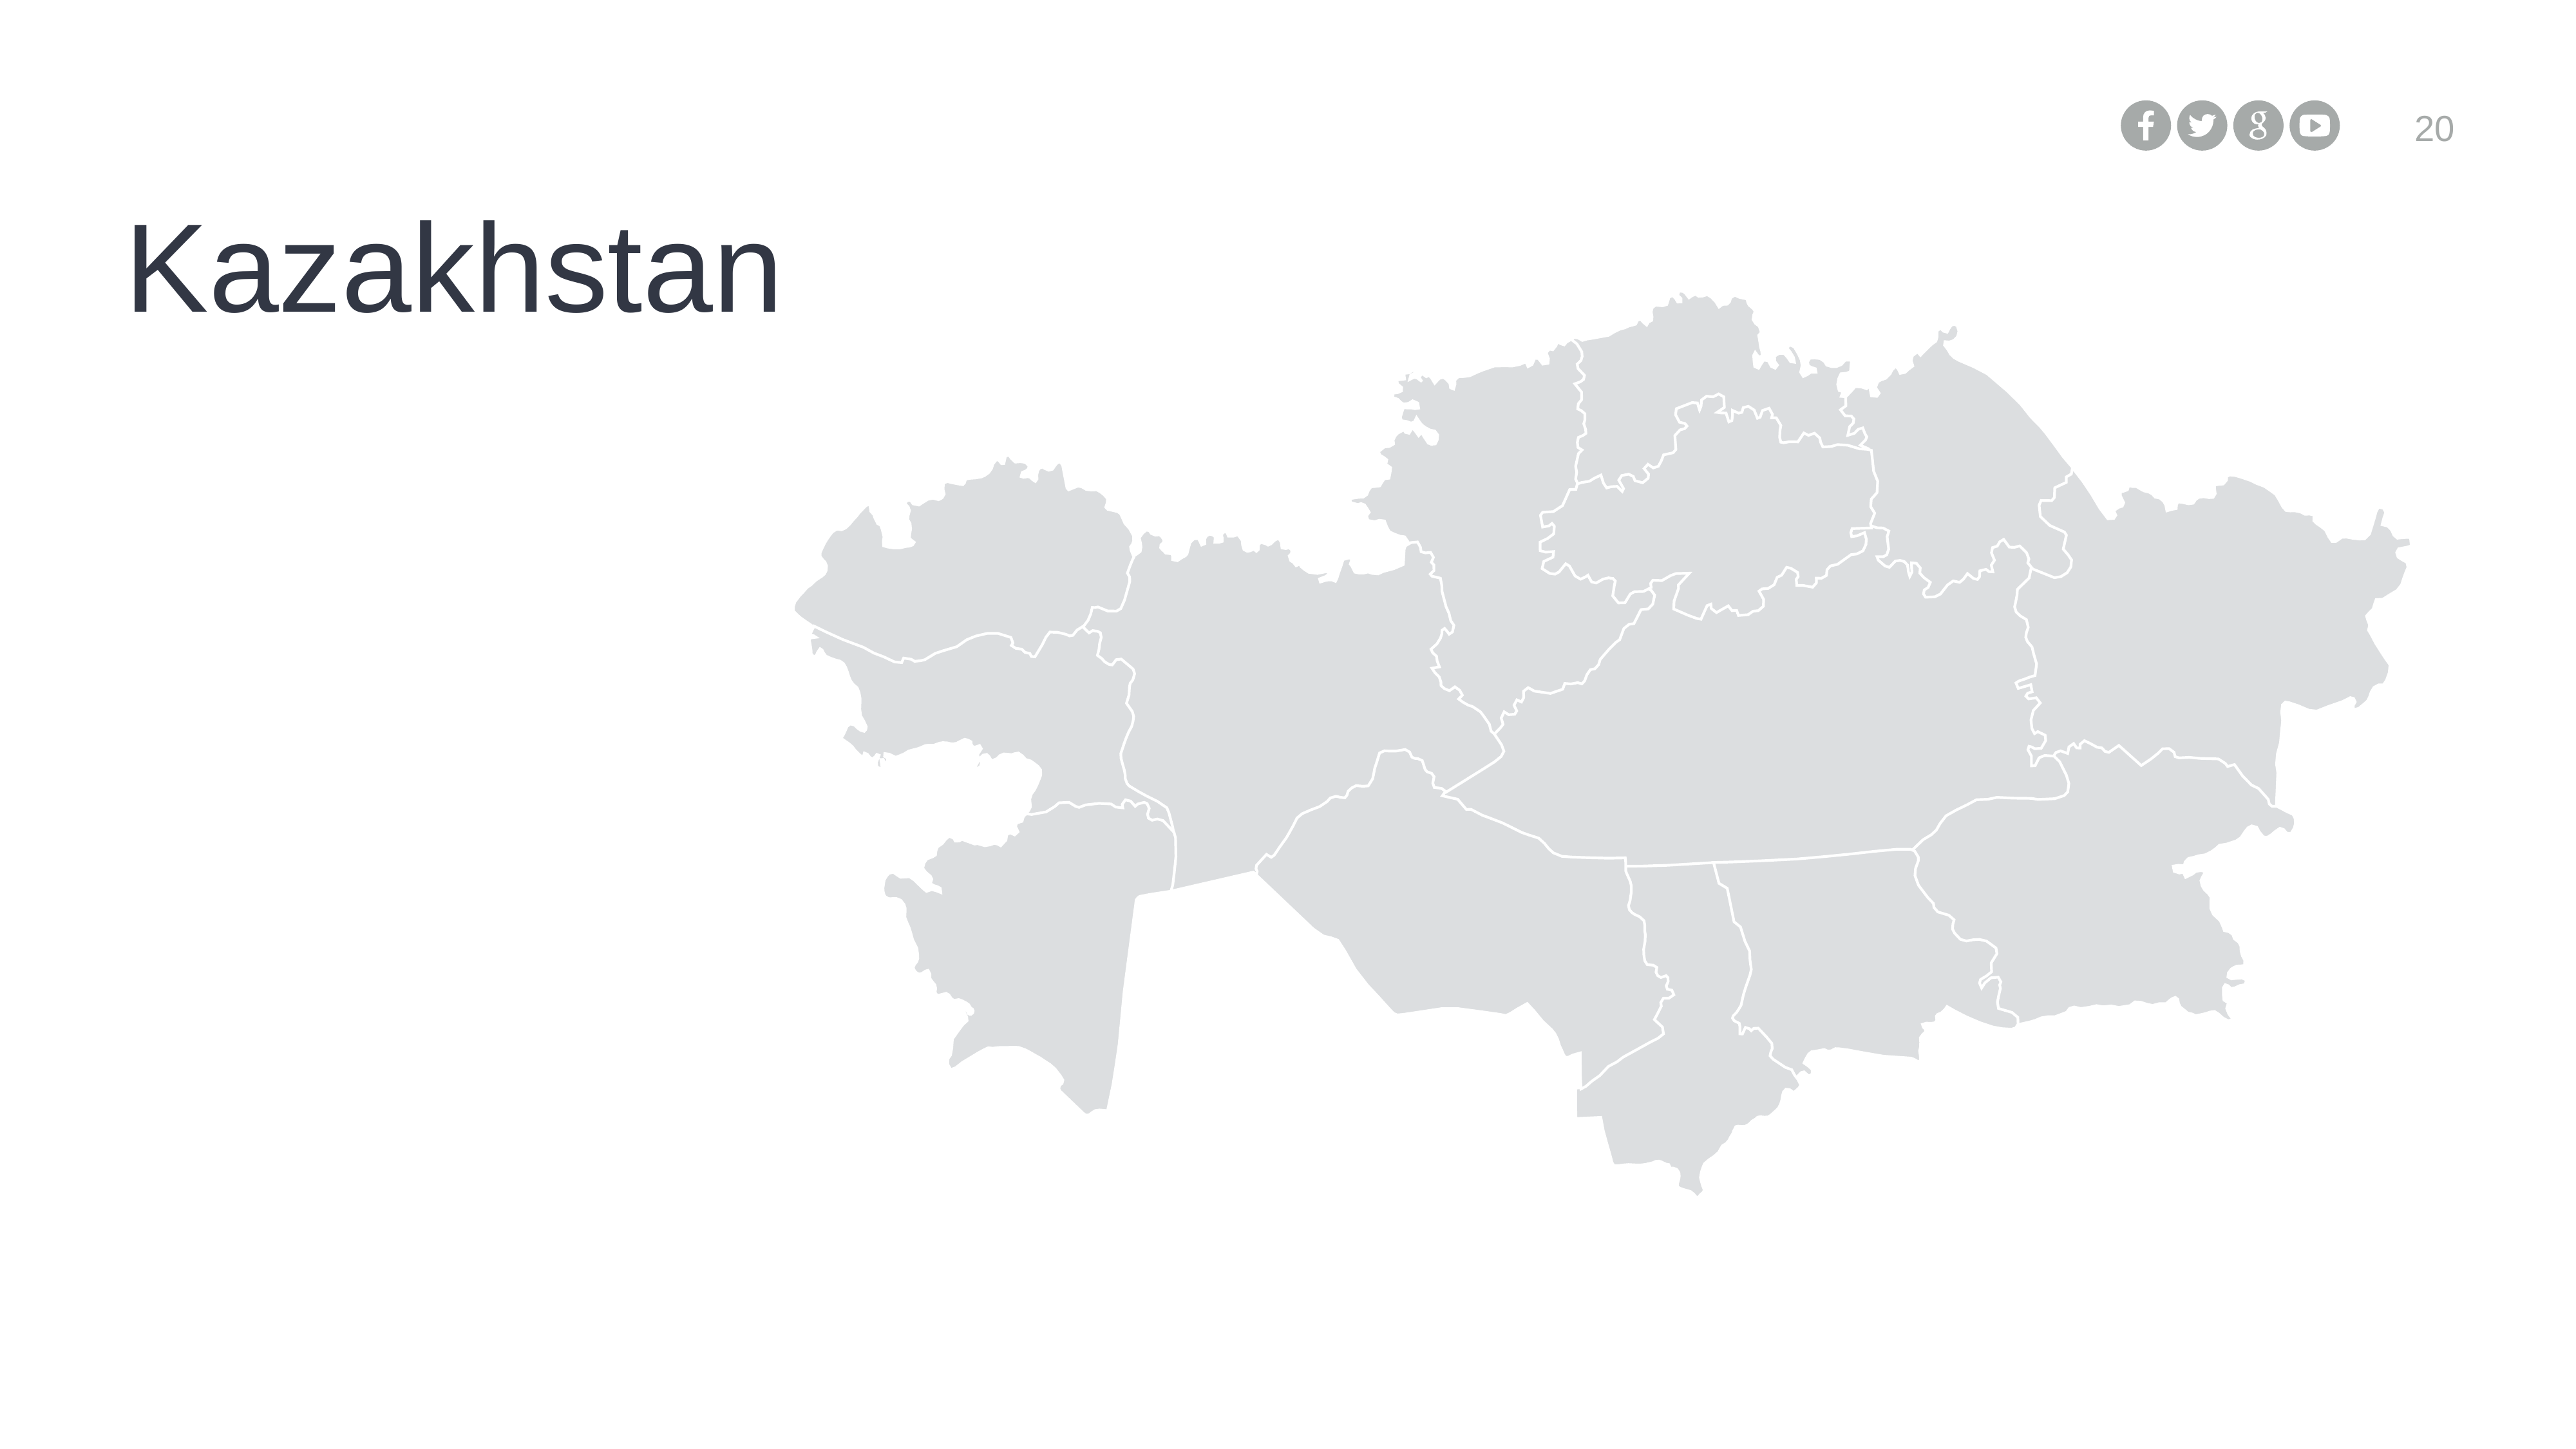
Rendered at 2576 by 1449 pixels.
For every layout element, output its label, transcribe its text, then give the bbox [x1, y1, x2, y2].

title Kazakhstan [117, 178, 1672, 415]
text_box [793, 290, 2412, 1198]
slide_number 20 [2407, 97, 2468, 158]
